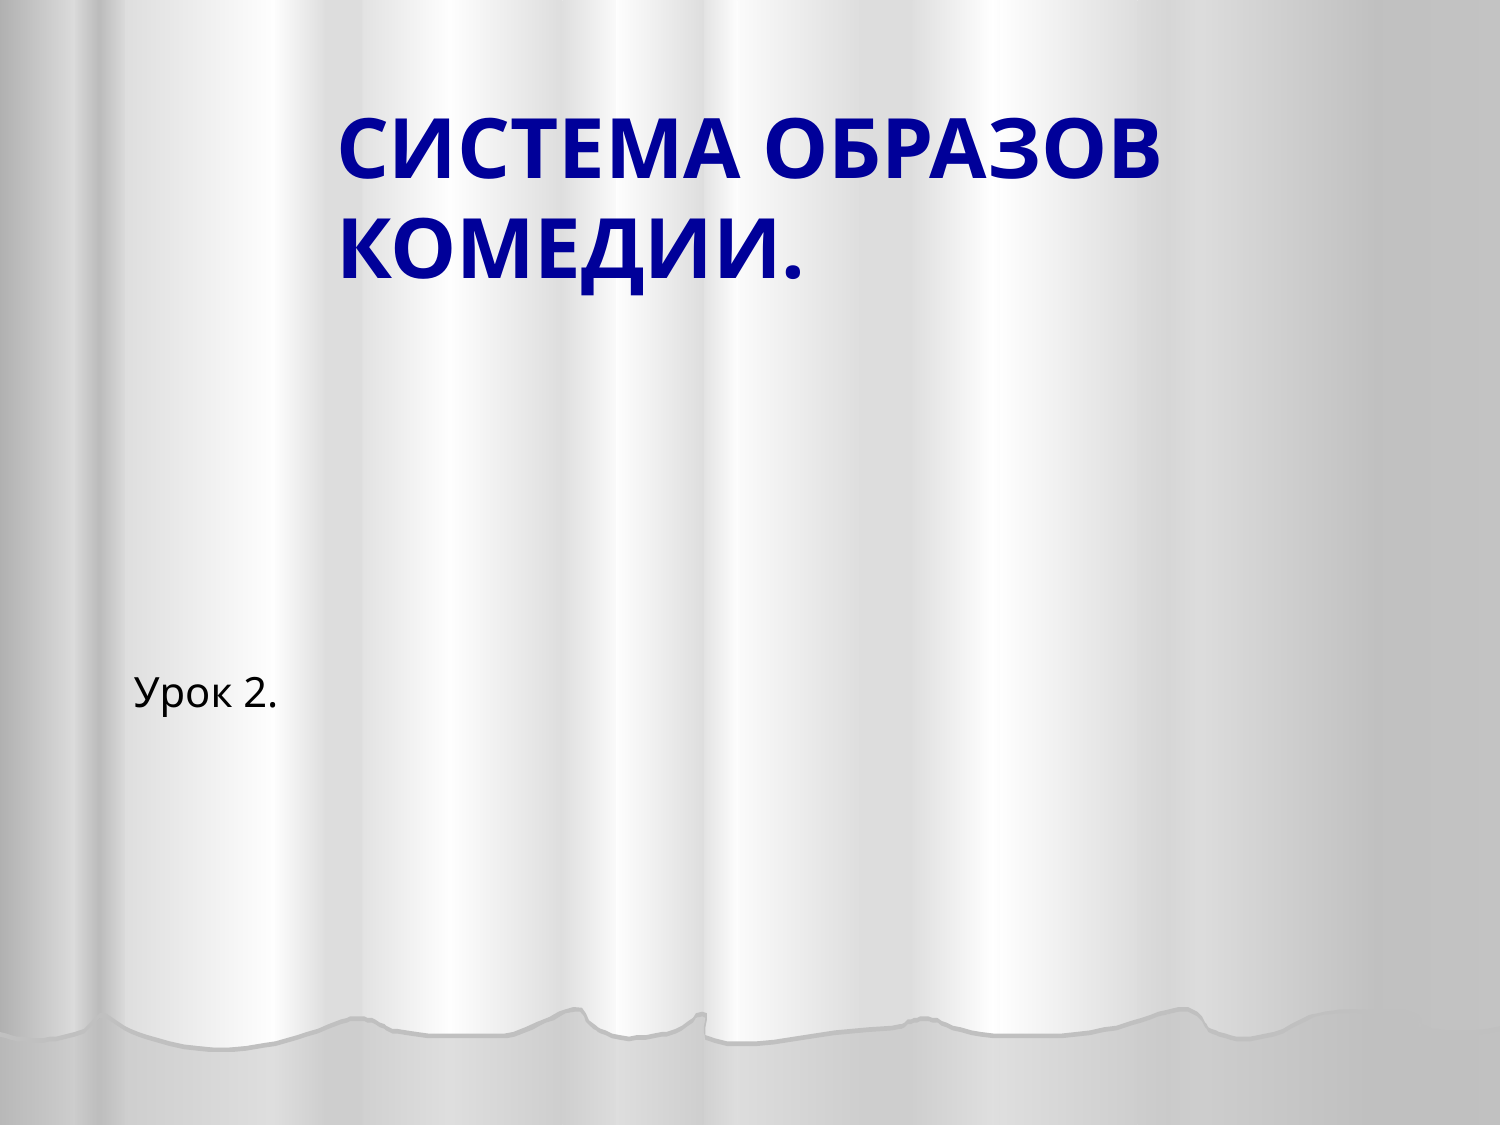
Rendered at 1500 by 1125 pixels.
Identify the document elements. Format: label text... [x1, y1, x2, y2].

title Система образов комедии. [112, 87, 1388, 312]
list Урок 2. [118, 476, 1394, 724]
